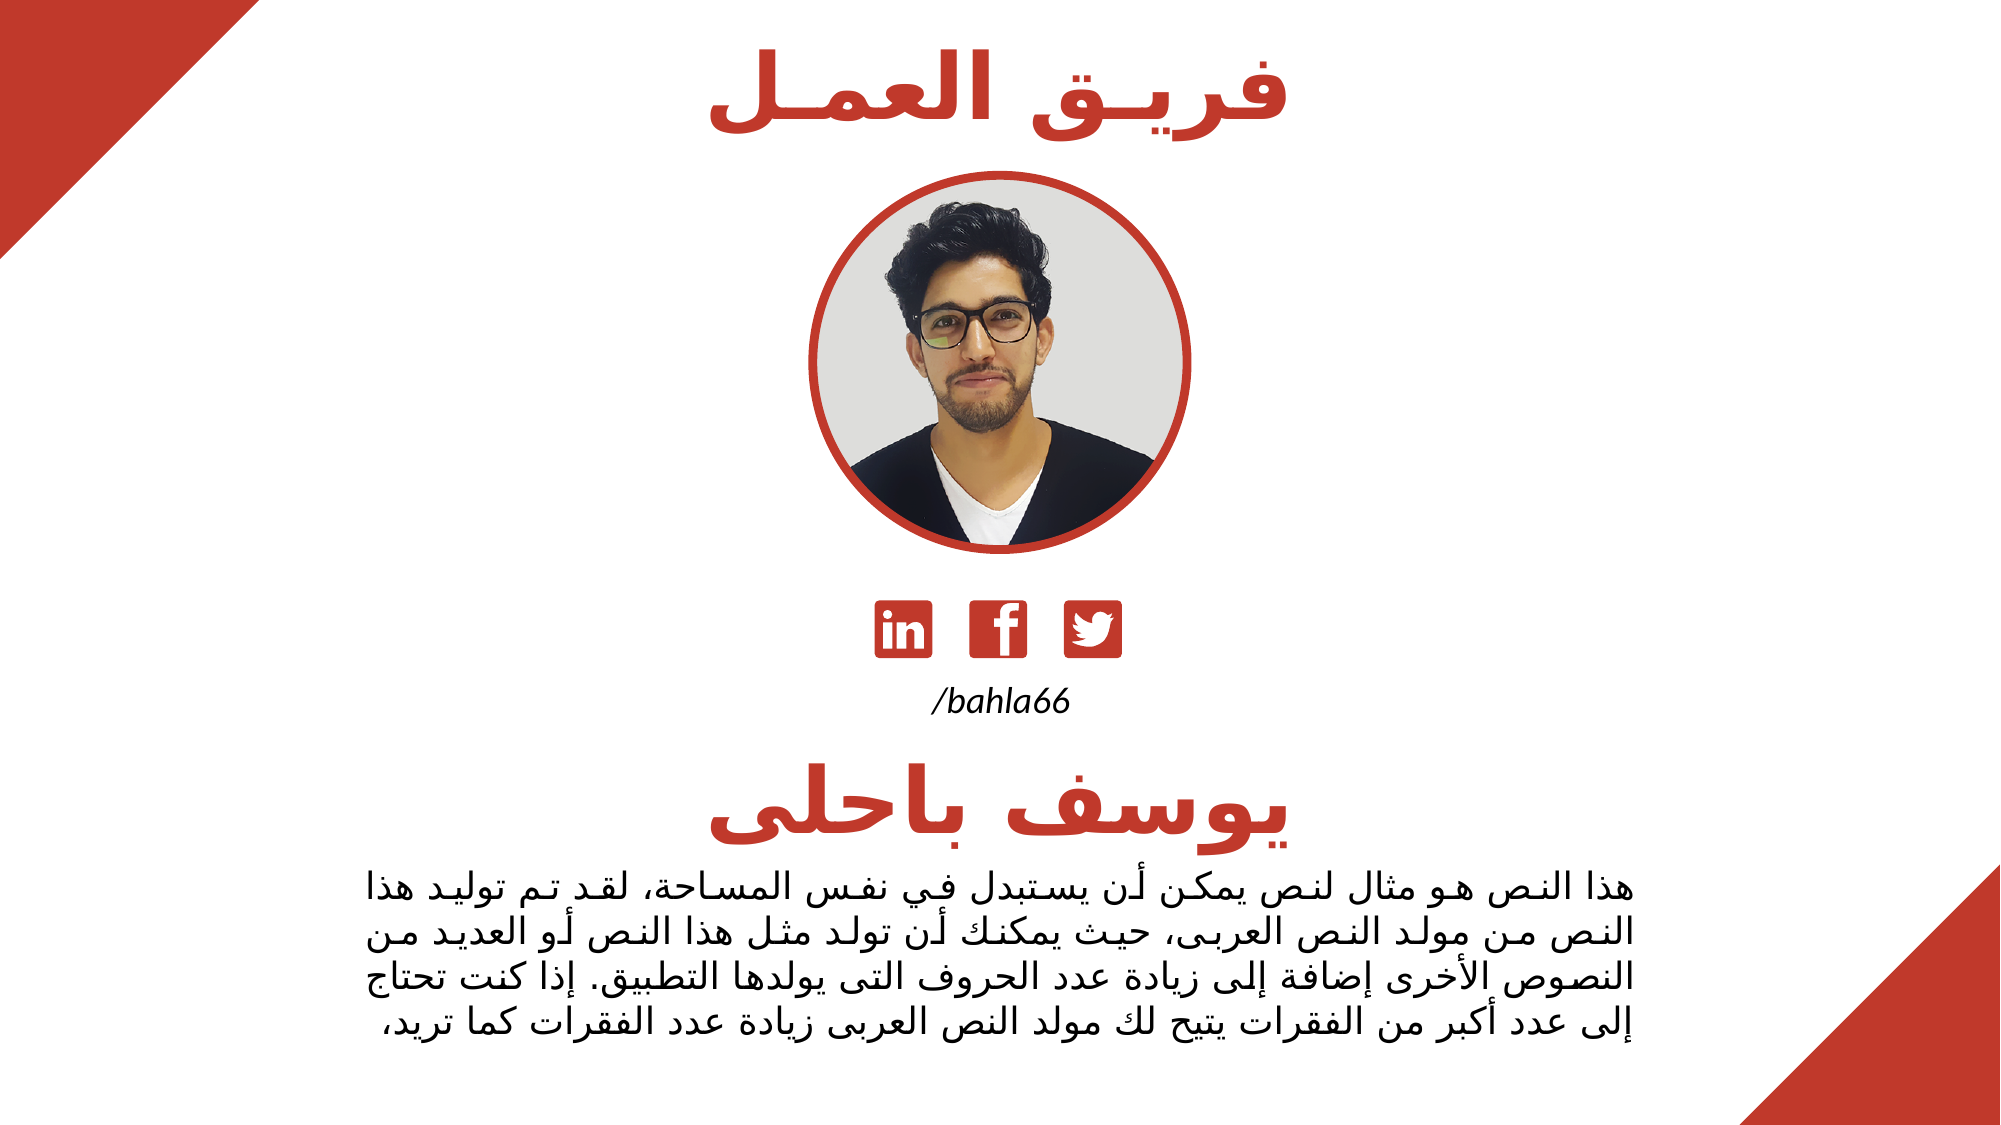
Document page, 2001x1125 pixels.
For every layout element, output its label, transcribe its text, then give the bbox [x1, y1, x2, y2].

text_box [873, 599, 934, 660]
text_box يوسف باحلى [690, 733, 1310, 860]
text_box هذا النص هو مثال لنص يمكن أن يستبدل في نفس المساحة، لقد تم توليد هذا النص من مولد النص العربى، حيث يمكنك أن تولد مثل هذا النص أو العديد من النصوص الأخرى إضافة إلى زيادة عدد الحروف التى يولدها التطبيق. إذا كنت تحتاج إلى عدد أكبر من الفقرات يتيح لك مولد النص العربى زيادة عدد الفقرات كما تريد، [350, 854, 1650, 1049]
text_box [968, 599, 1029, 660]
text_box [1062, 599, 1123, 660]
text_box [1737, 862, 2000, 1125]
picture [812, 175, 1188, 550]
text_box [0, 0, 261, 261]
text_box /bahla66 [815, 668, 1188, 729]
text_box فريـق العمـل [689, 19, 1310, 146]
